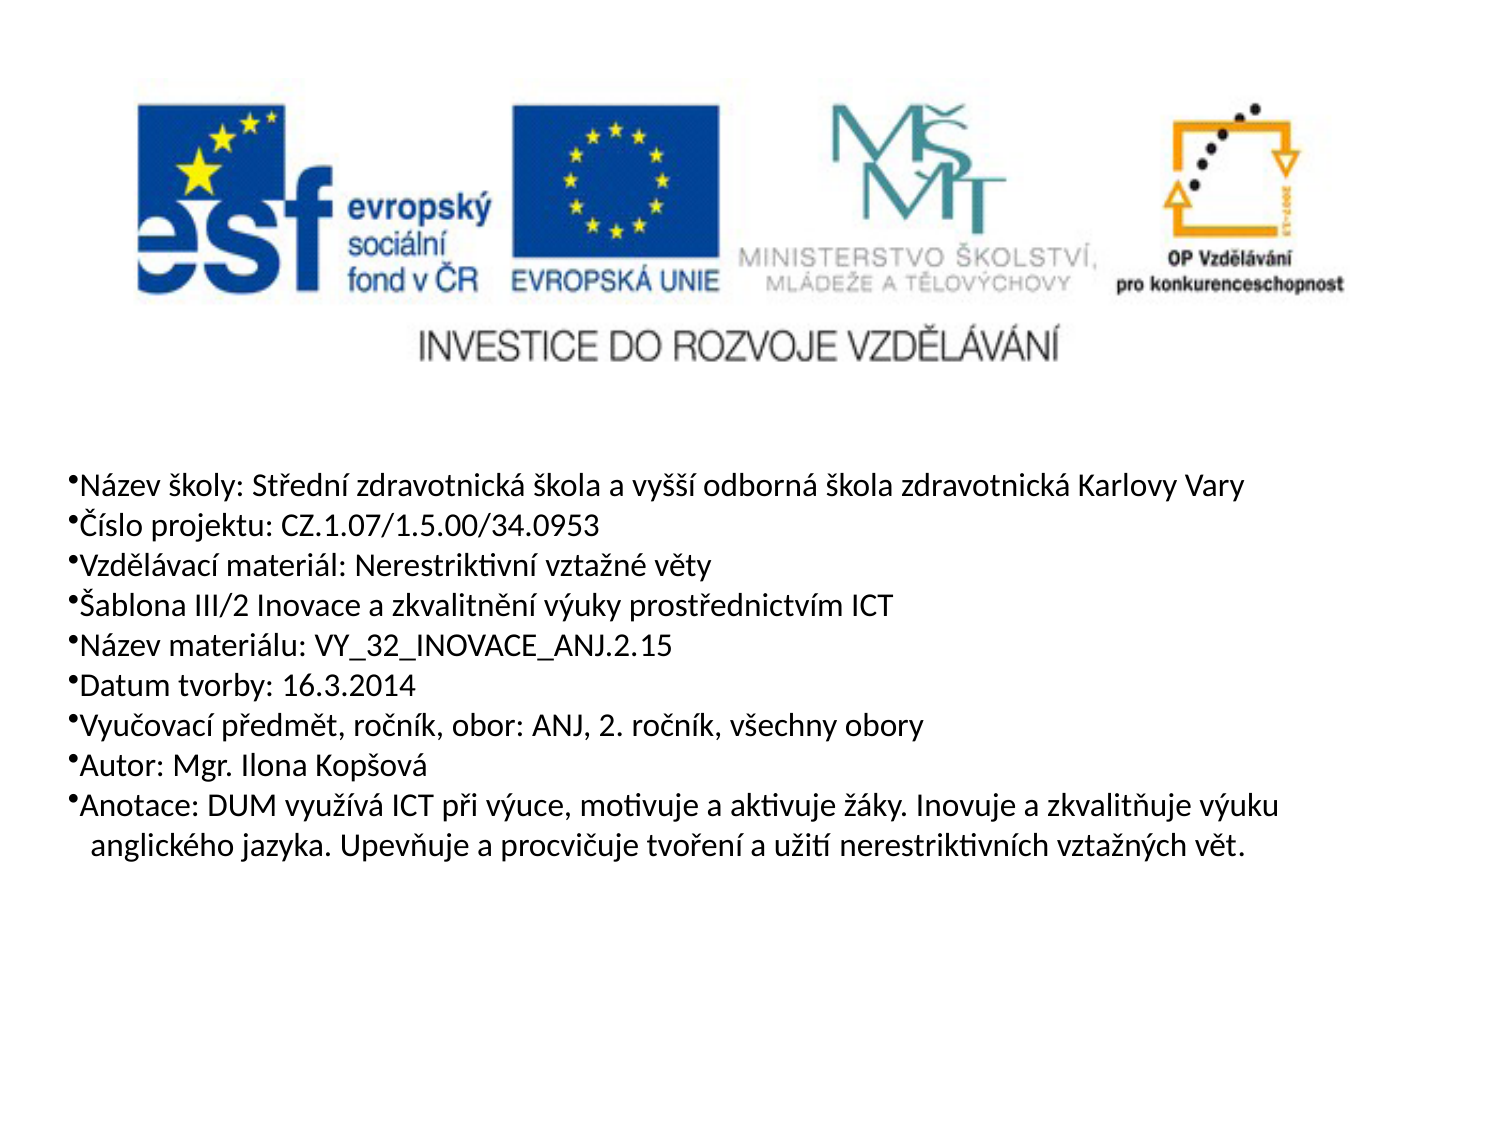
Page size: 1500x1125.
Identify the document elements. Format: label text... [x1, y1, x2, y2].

text_box Název školy: Střední zdravotnická škola a vyšší odborná škola zdravotnická Karlovy Vary Číslo projektu: CZ.1.07/1.5.00/34.0953 Vzdělávací materiál: Nerestriktivní vztažné věty Šablona III/2 Inovace a zkvalitnění výuky prostřednictvím ICT Název materiálu: VY_32_INOVACE_ANJ.2.15 Datum tvorby: 16.3.2014 Vyučovací předmět, ročník, obor: ANJ, 2. ročník, všechny obory Autor: Mgr. Ilona Kopšová Anotace: DUM využívá ICT při výuce, motivuje a aktivuje žáky. Inovuje a zkvalitňuje výuku anglického jazyka. Upevňuje a procvičuje tvoření a užití nerestriktivních vztažných vět. [53, 456, 1441, 871]
picture [100, 77, 1377, 386]
